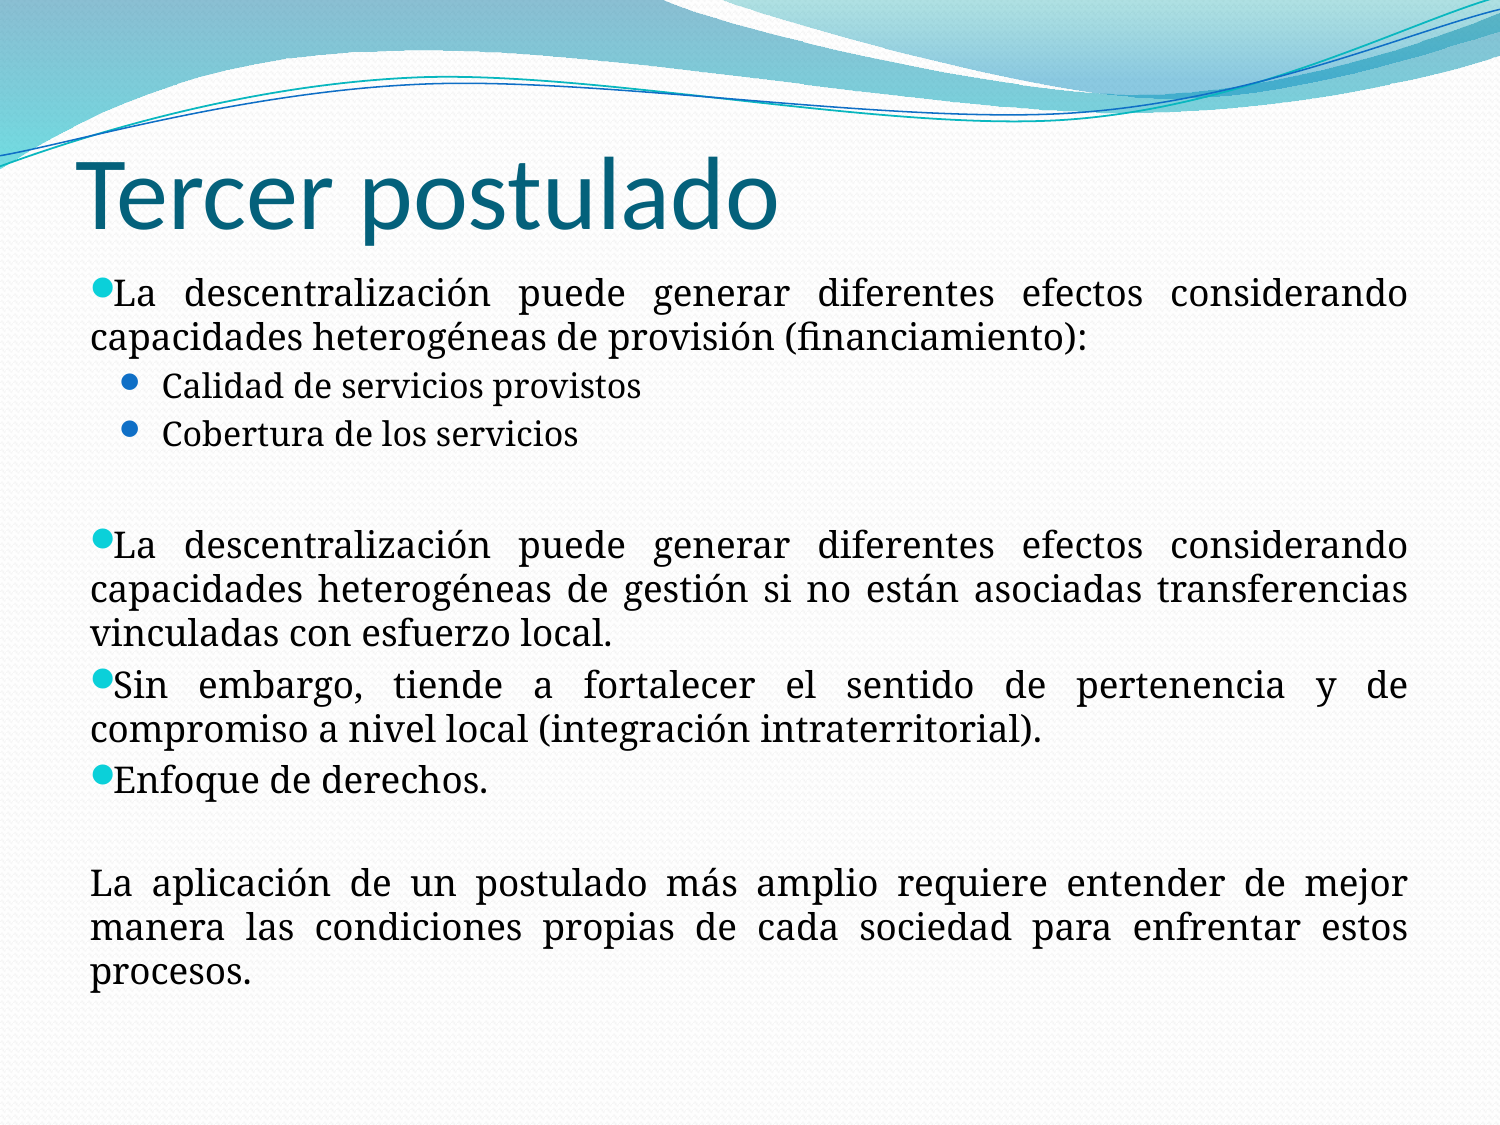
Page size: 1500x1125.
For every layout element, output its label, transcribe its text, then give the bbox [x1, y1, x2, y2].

list La descentralización puede generar diferentes efectos considerando capacidades heterogéneas de provisión (financiamiento): Calidad de servicios provistos Cobertura de los servicios La descentralización puede generar diferentes efectos considerando capacidades heterogéneas de gestión si no están asociadas transferencias vinculadas con esfuerzo local. Sin embargo, tiende a fortalecer el sentido de pertenencia y de compromiso a nivel local (integración intraterritorial). Enfoque de derechos. La aplicación de un postulado más amplio requiere entender de mejor manera las condiciones propias de cada sociedad para enfrentar estos procesos. [75, 262, 1425, 1008]
title Tercer postulado [75, 62, 1425, 250]
